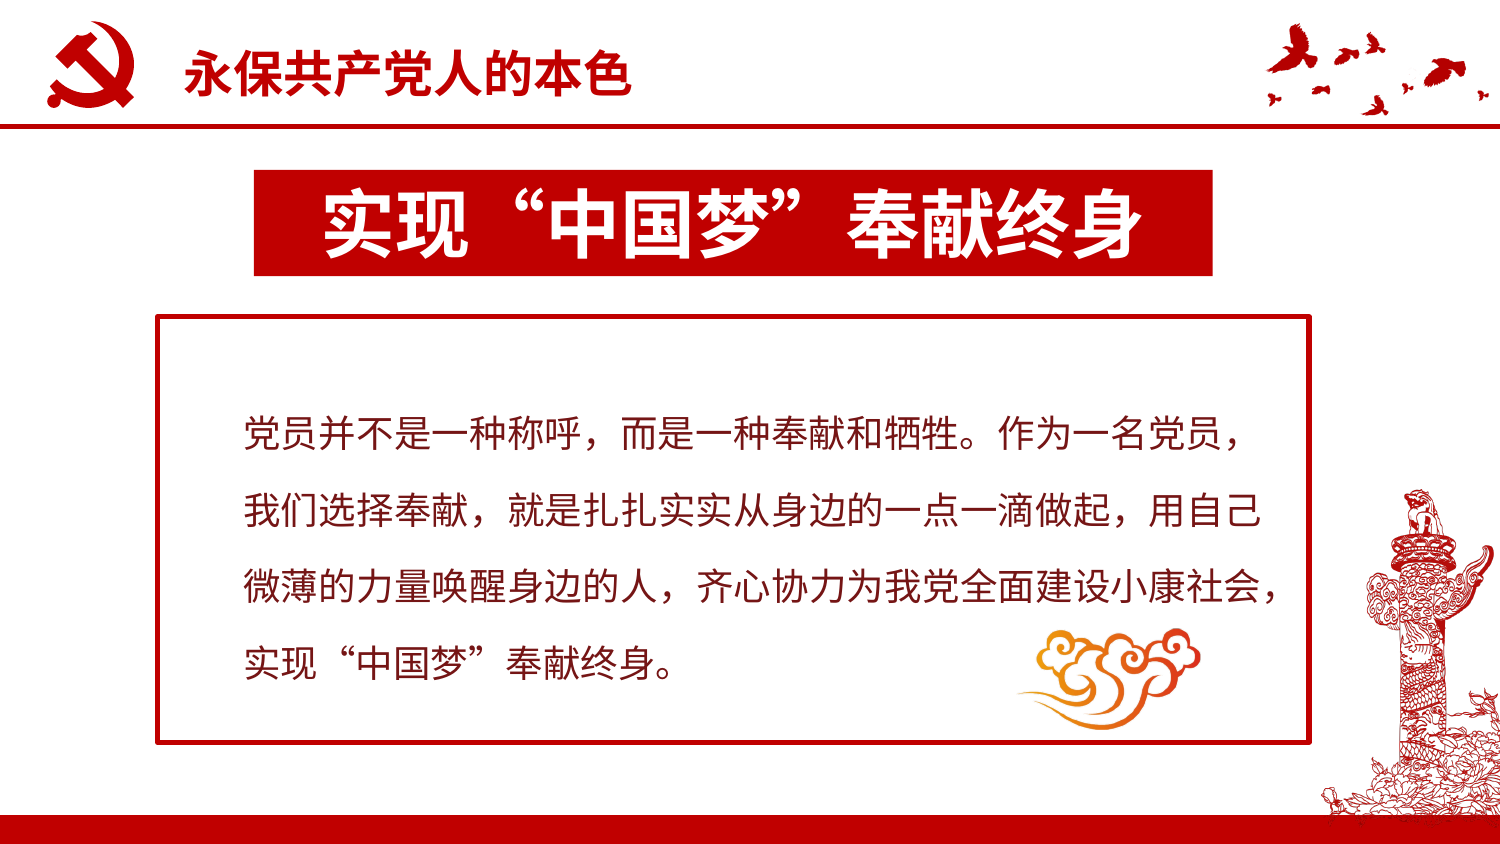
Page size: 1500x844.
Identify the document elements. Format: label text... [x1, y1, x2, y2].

picture [1015, 549, 1202, 796]
text_box [155, 315, 1311, 487]
picture [1264, 22, 1489, 116]
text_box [0, 488, 1500, 844]
text_box [252, 168, 1215, 278]
text_box [47, 21, 134, 108]
text_box 实现“中国梦”奉献终身 [265, 170, 1201, 275]
text_box 永保共产党人的本色 [168, 35, 1032, 110]
